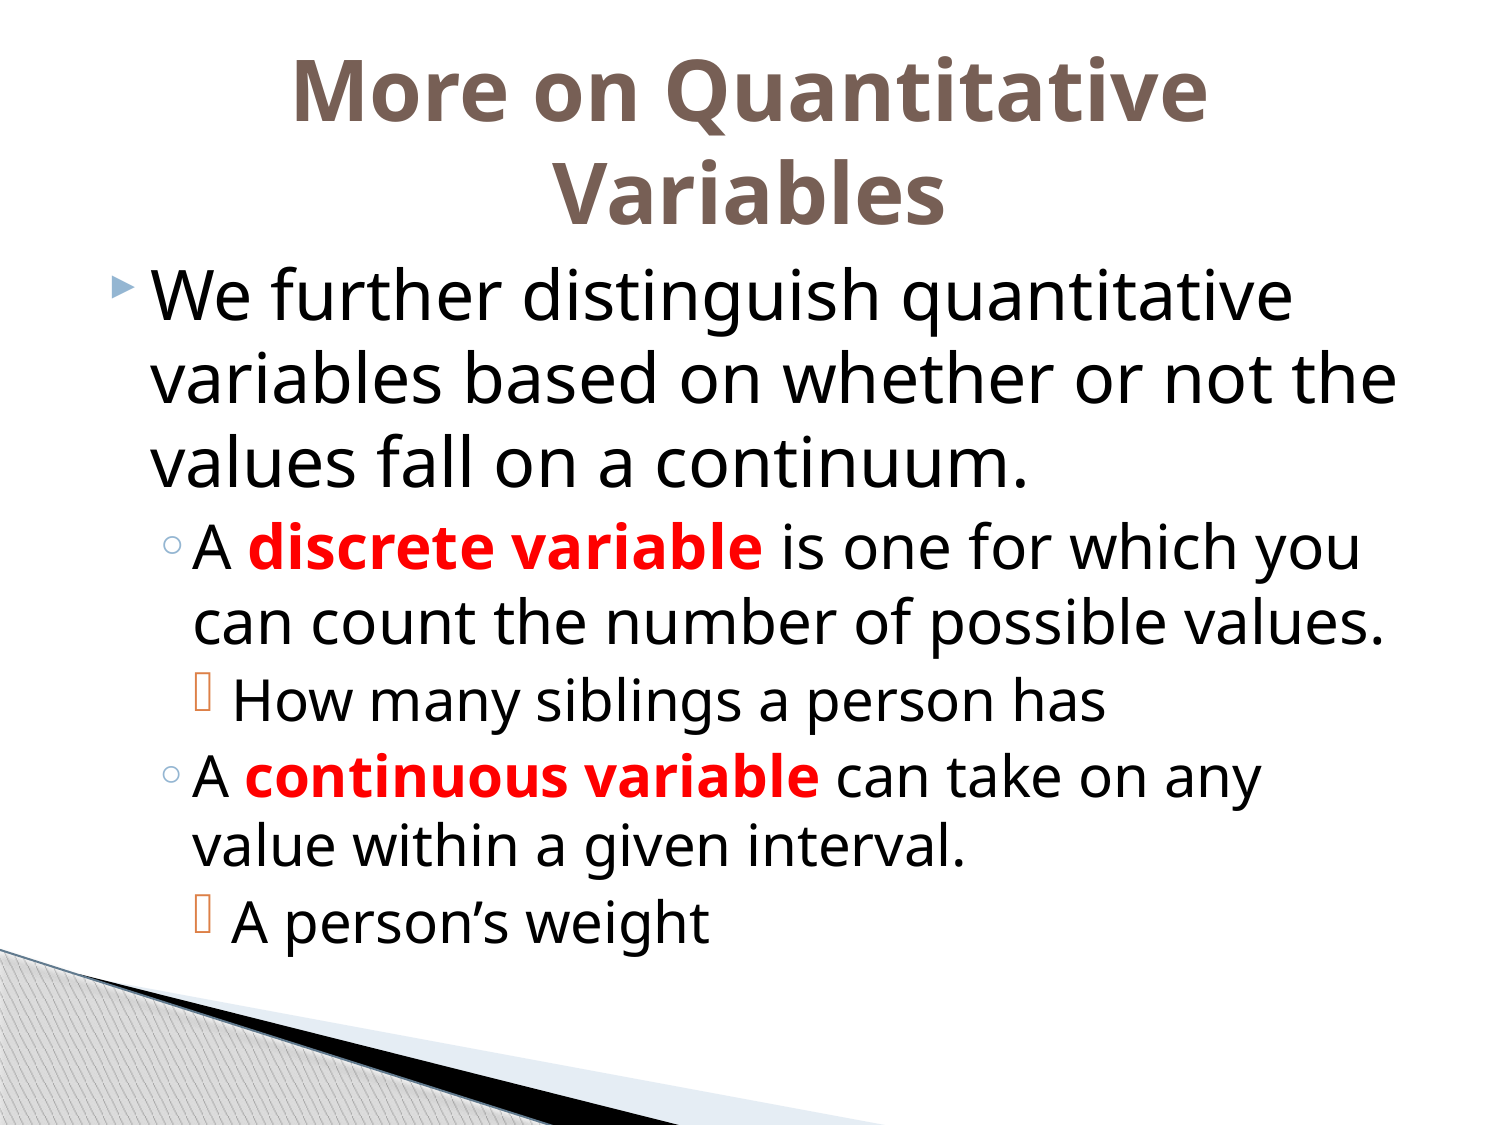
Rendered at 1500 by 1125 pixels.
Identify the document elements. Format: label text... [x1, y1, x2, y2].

list We further distinguish quantitative variables based on whether or not the values fall on a continuum. A discrete variable is one for which you can count the number of possible values. How many siblings a person has A continuous variable can take on any value within a given interval. A person’s weight [75, 243, 1425, 986]
title More on Quantitative Variables [75, 45, 1425, 233]
